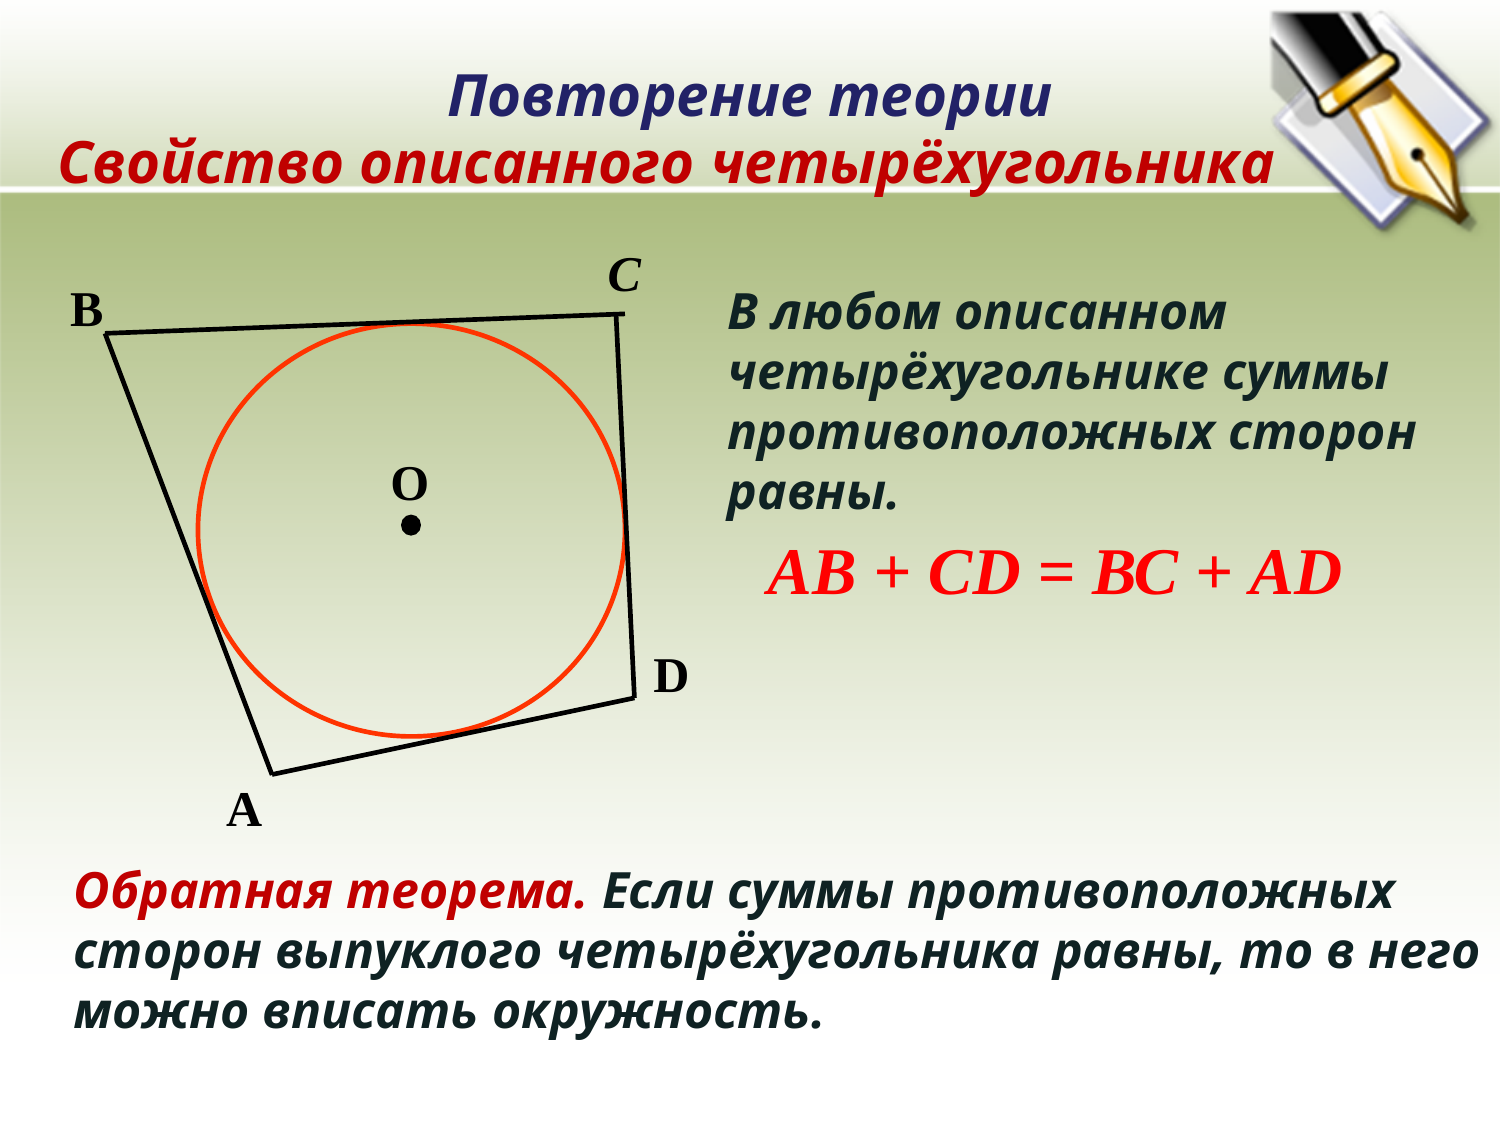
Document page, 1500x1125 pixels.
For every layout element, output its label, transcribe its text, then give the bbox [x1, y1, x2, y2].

picture [0, 0, 1500, 1125]
text_box Повторение теории [88, 45, 1412, 136]
text_box Обратная теорема. Если суммы противоположных сторон выпуклого четырёхугольника равны, то в него можно вписать окружность. [58, 851, 1500, 1047]
text_box АВ + СD = ВС + АD [752, 520, 1358, 616]
text_box Свойство описанного четырёхугольника [42, 117, 1331, 203]
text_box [54, 234, 706, 845]
text_box В любом описанном четырёхугольнике суммы противоположных сторон равны. [712, 272, 1500, 528]
